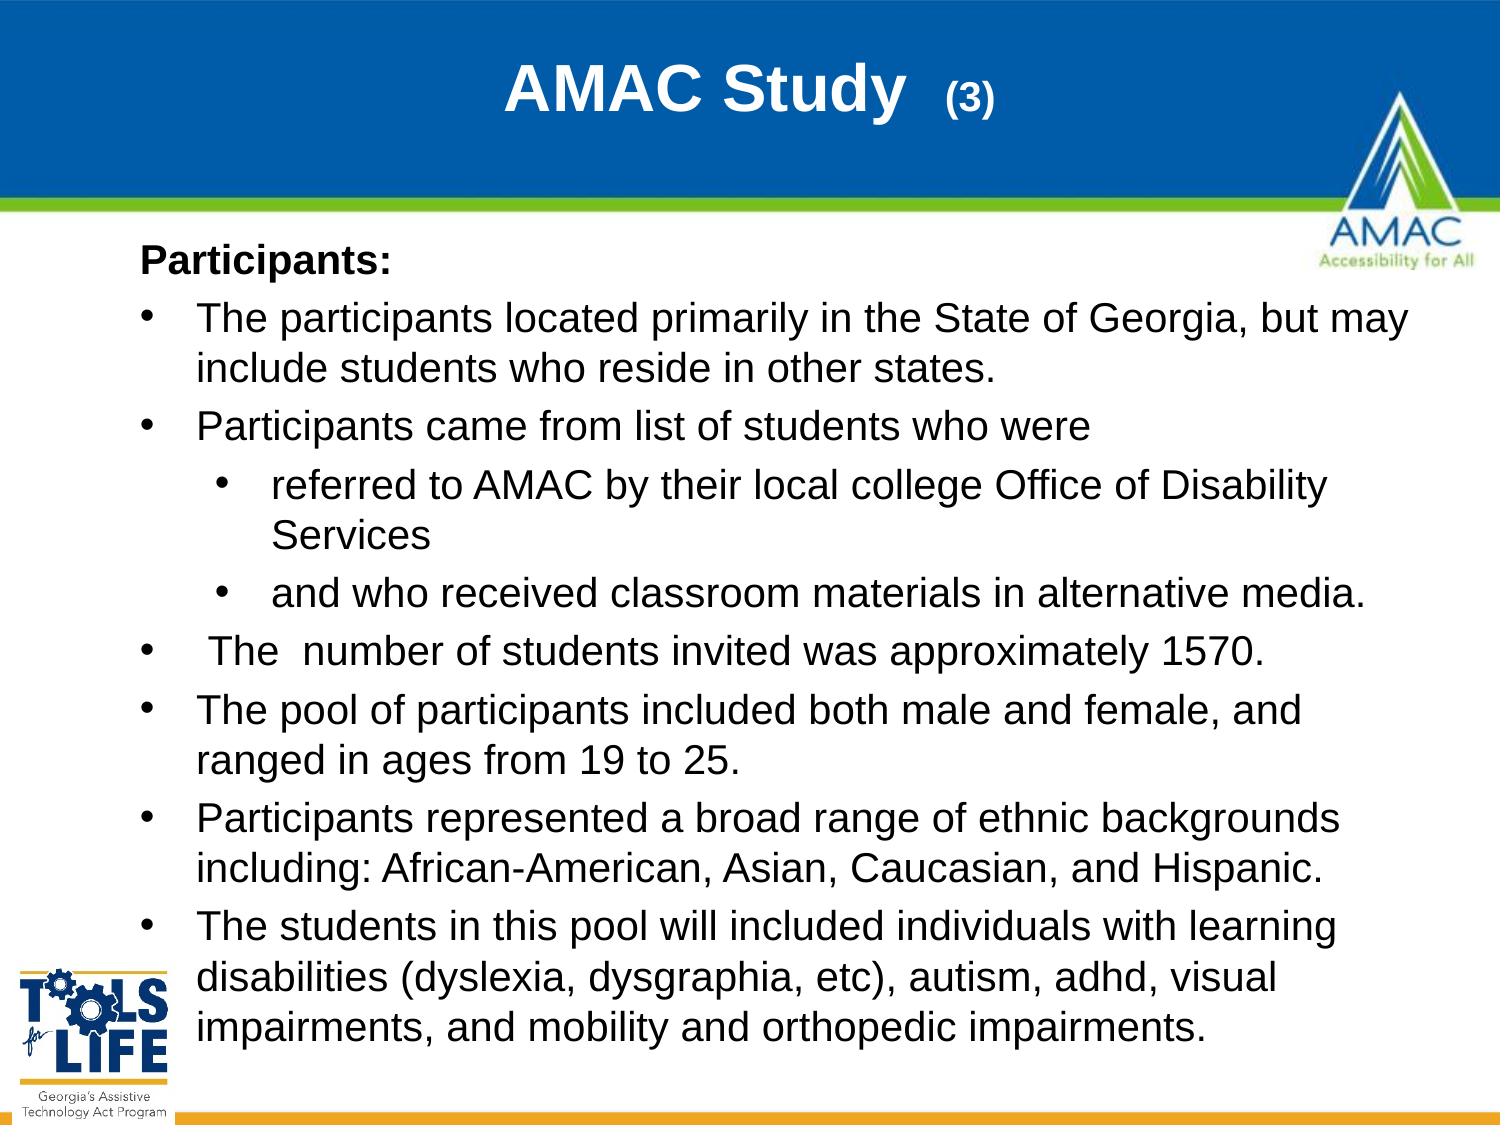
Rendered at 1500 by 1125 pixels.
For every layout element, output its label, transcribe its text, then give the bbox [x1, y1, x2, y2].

picture [0, 0, 1500, 270]
list Participants: The participants located primarily in the State of Georgia, but may include students who reside in other states. Participants came from list of students who were referred to AMAC by their local college Office of Disability Services and who received classroom materials in alternative media. The number of students invited was approximately 1570. The pool of participants included both male and female, and ranged in ages from 19 to 25. Participants represented a broad range of ethnic backgrounds including: African-American, Asian, Caucasian, and Hispanic. The students in this pool will included individuals with learning disabilities (dyslexia, dysgraphia, etc), autism, adhd, visual impairments, and mobility and orthopedic impairments. [125, 224, 1425, 1005]
title AMAC Study (3) [75, 37, 1425, 175]
picture [12, 962, 175, 1125]
